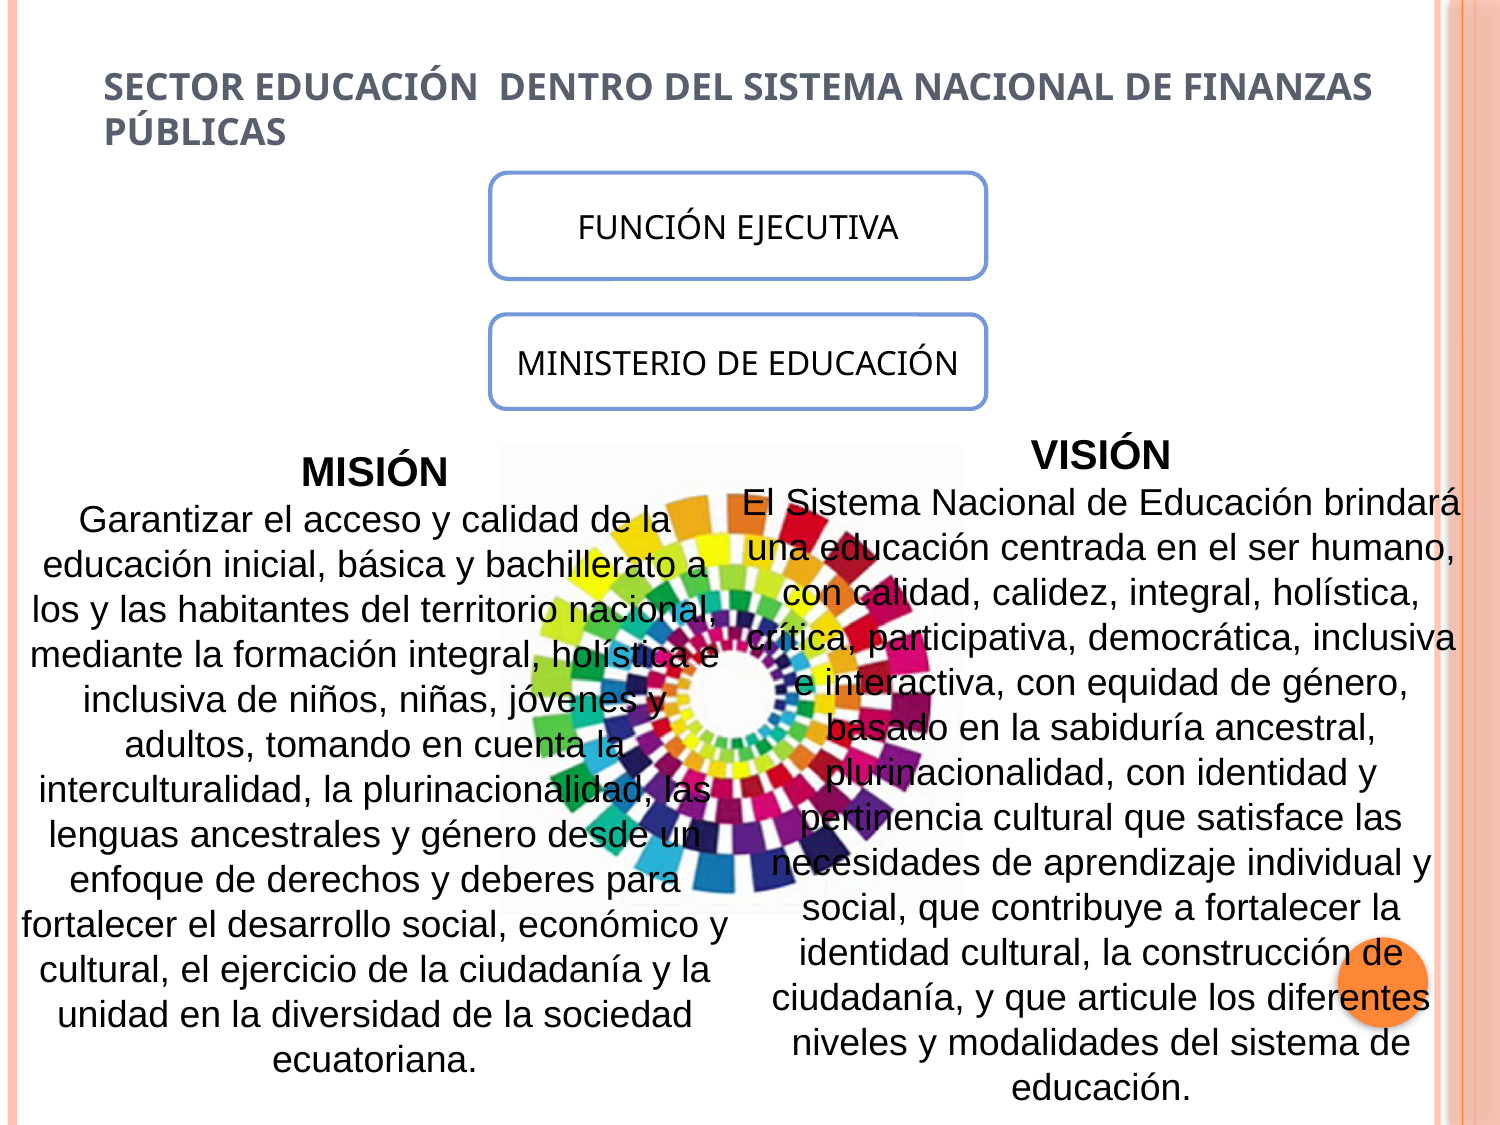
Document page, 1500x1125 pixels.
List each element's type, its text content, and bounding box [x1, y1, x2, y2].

title SECTOR EDUCACIÓN DENTRO DEL SISTEMA NACIONAL DE FINANZAS PÚBLICAS [88, 42, 1400, 161]
text_box VISIÓN El Sistema Nacional de Educación brindará una educación centrada en el ser humano, con calidad, calidez, integral, holística, crítica, participativa, democrática, inclusiva e interactiva, con equidad de género, basado en la sabiduría ancestral, plurinacionalidad, con identidad y pertinencia cultural que satisface las necesidades de aprendizaje individual y social, que contribuye a fortalecer la identidad cultural, la construcción de ciudadanía, y que articule los diferentes niveles y modalidades del sistema de educación. [726, 420, 1477, 1116]
text_box MISIÓN Garantizar el acceso y calidad de la educación inicial, básica y bachillerato a los y las habitantes del territorio nacional, mediante la formación integral, holística e inclusiva de niños, niñas, jóvenes y adultos, tomando en cuenta la interculturalidad, la plurinacionalidad, las lenguas ancestrales y género desde un enfoque de derechos y deberes para fortalecer el desarrollo social, económico y cultural, el ejercicio de la ciudadanía y la unidad en la diversidad de la sociedad ecuatoriana. [0, 392, 750, 1087]
text_box FUNCIÓN EJECUTIVA [488, 170, 989, 282]
text_box MINISTERIO DE EDUCACIÓN [488, 312, 989, 411]
picture [498, 443, 964, 930]
